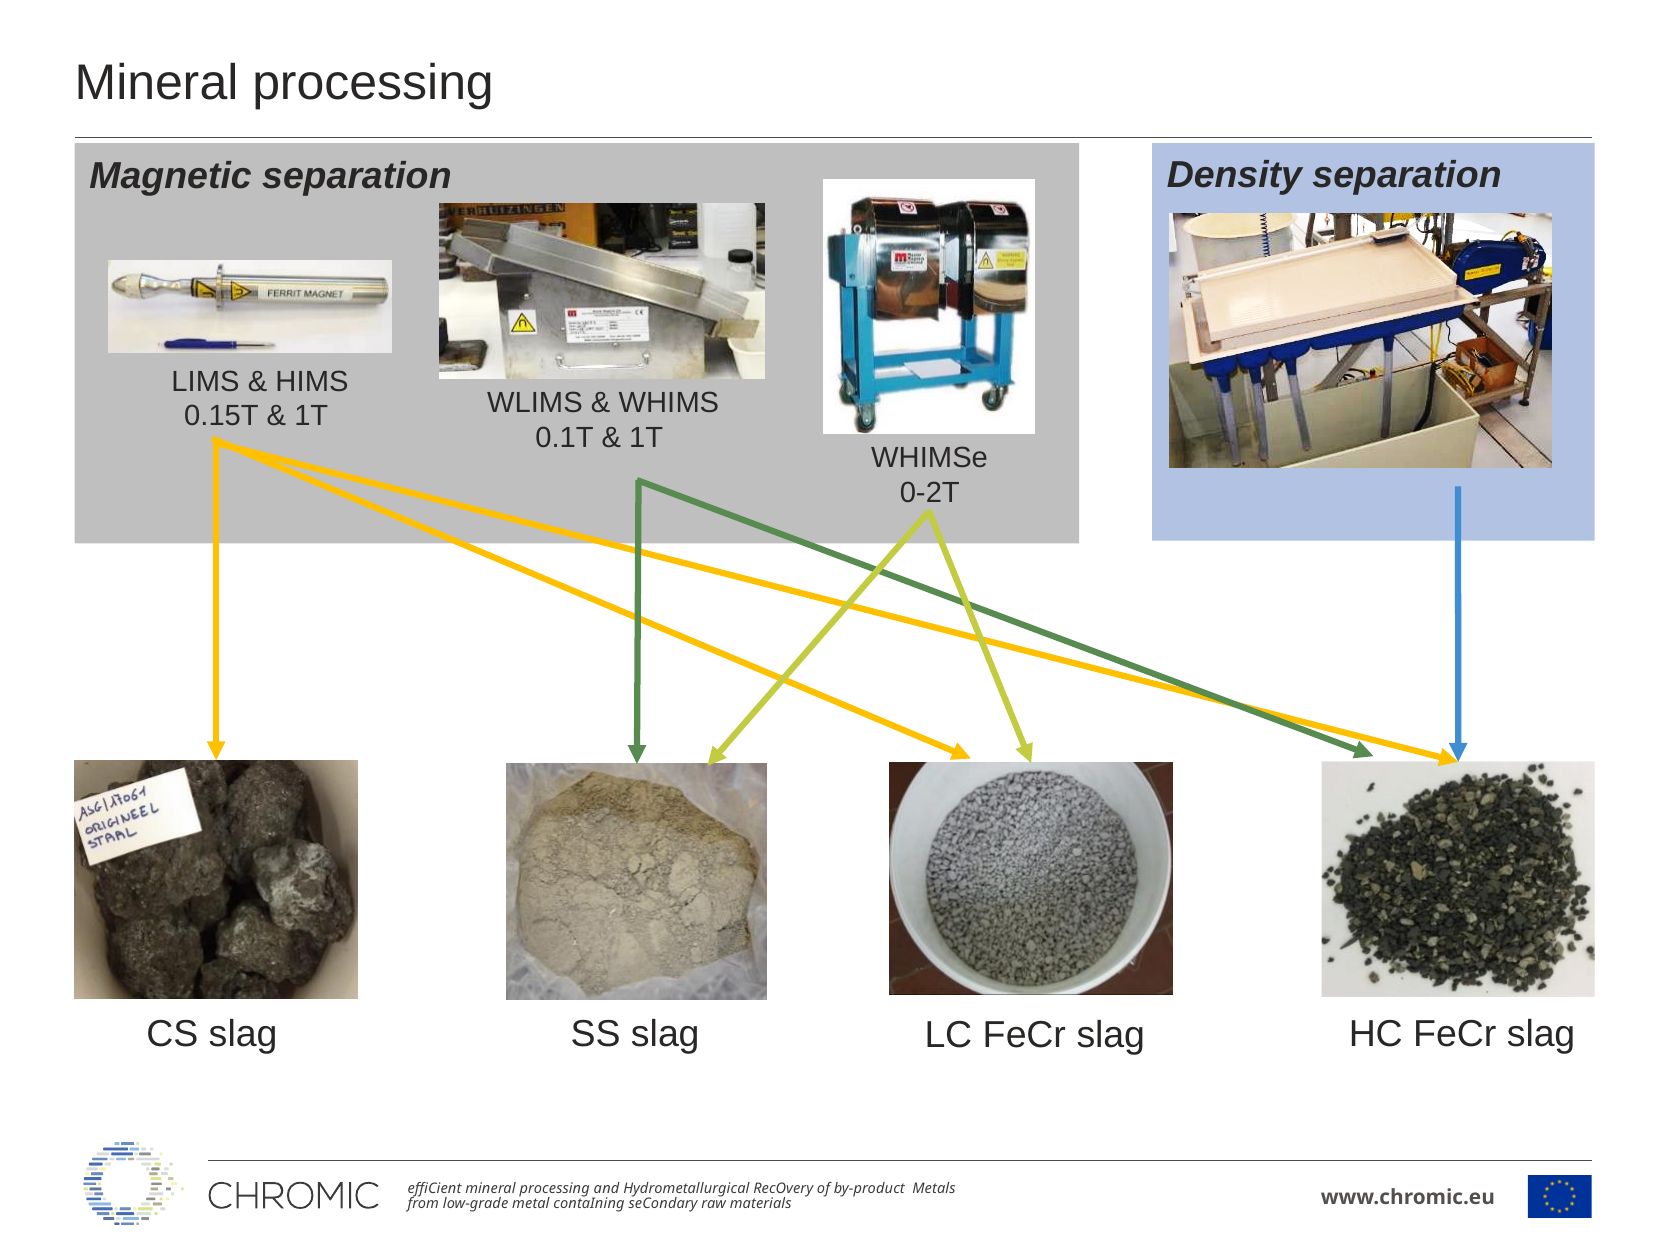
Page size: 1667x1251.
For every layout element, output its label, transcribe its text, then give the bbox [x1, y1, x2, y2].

picture [83, 1142, 184, 1225]
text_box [975, 441, 1459, 762]
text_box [636, 479, 1374, 757]
text_box CS slag [107, 1007, 317, 1062]
picture [1322, 742, 1594, 1016]
picture [506, 763, 768, 1001]
text_box Magnetic separation [74, 143, 619, 203]
text_box [1150, 141, 1597, 543]
picture [889, 762, 1173, 995]
text_box [73, 141, 1081, 258]
picture [74, 759, 358, 999]
picture [1527, 1175, 1592, 1218]
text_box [753, 179, 1106, 440]
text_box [707, 511, 929, 766]
text_box SS slag [530, 1010, 740, 1062]
text_box Density separation [1152, 142, 1527, 202]
picture [1168, 213, 1555, 468]
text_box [928, 509, 1032, 764]
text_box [405, 203, 748, 436]
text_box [50, 259, 400, 441]
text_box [211, 438, 971, 759]
text_box LC FeCr slag [904, 1003, 1165, 1062]
title Mineral processing [74, 50, 1513, 114]
text_box HC FeCr slag [1325, 1001, 1599, 1062]
text_box [73, 449, 206, 546]
